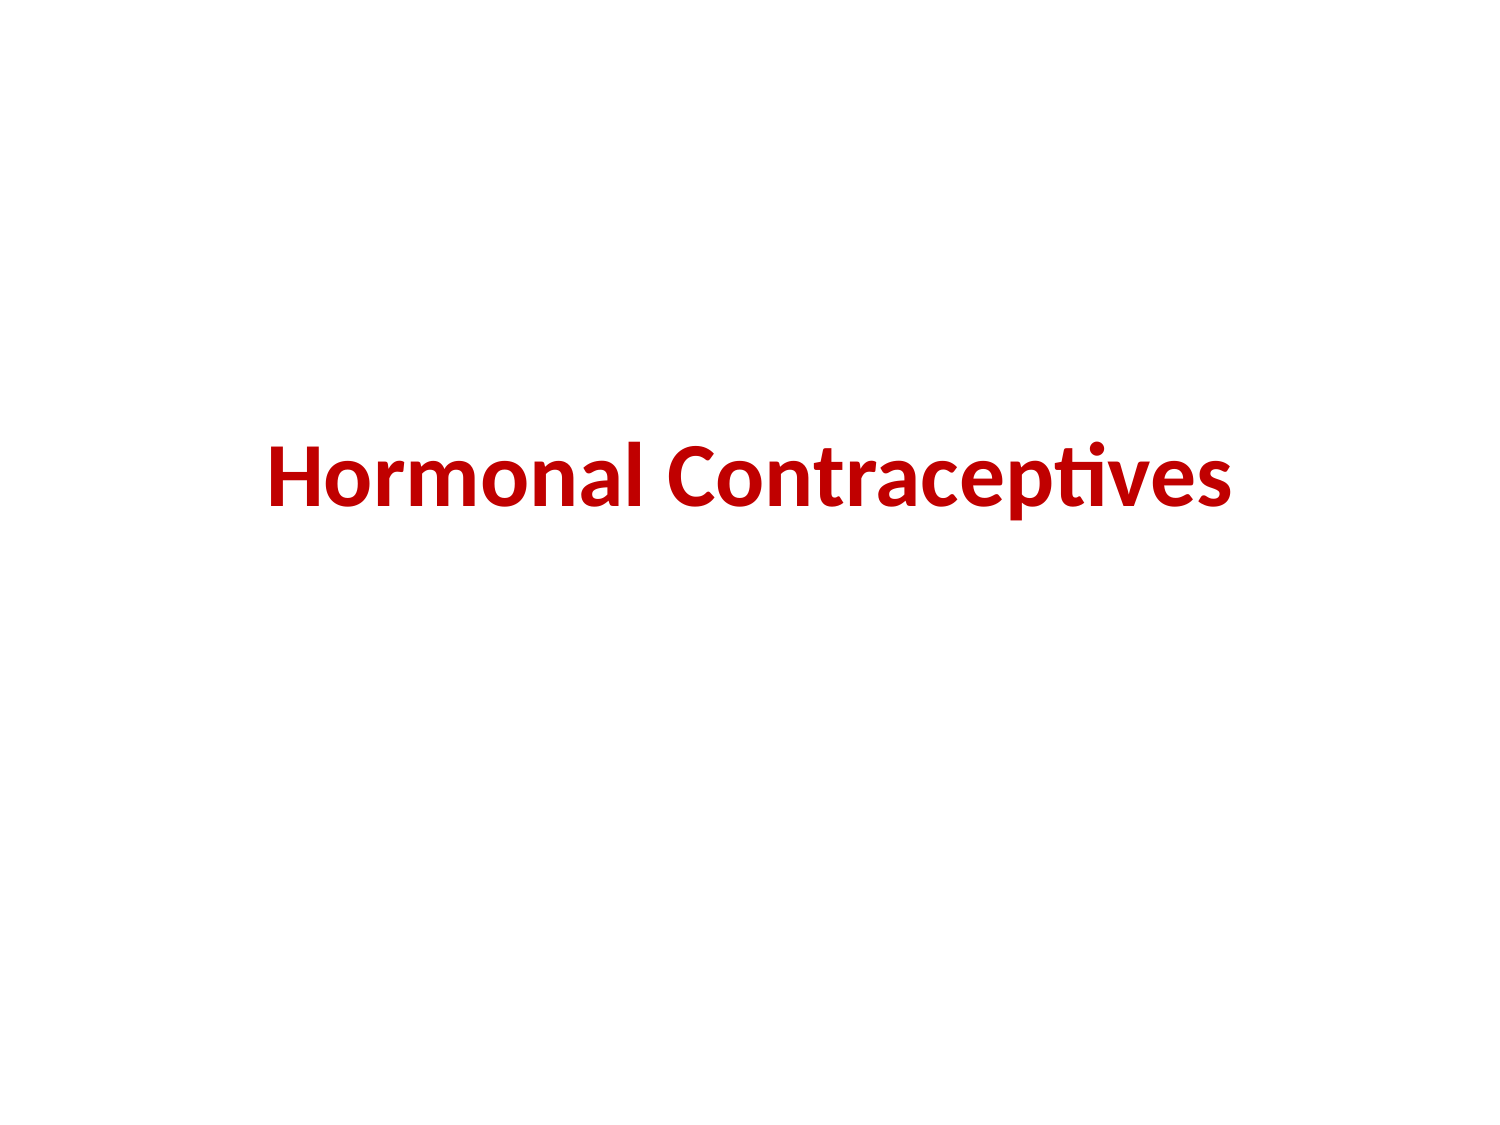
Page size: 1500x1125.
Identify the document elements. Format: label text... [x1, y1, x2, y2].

title Hormonal Contraceptives [112, 349, 1388, 591]
